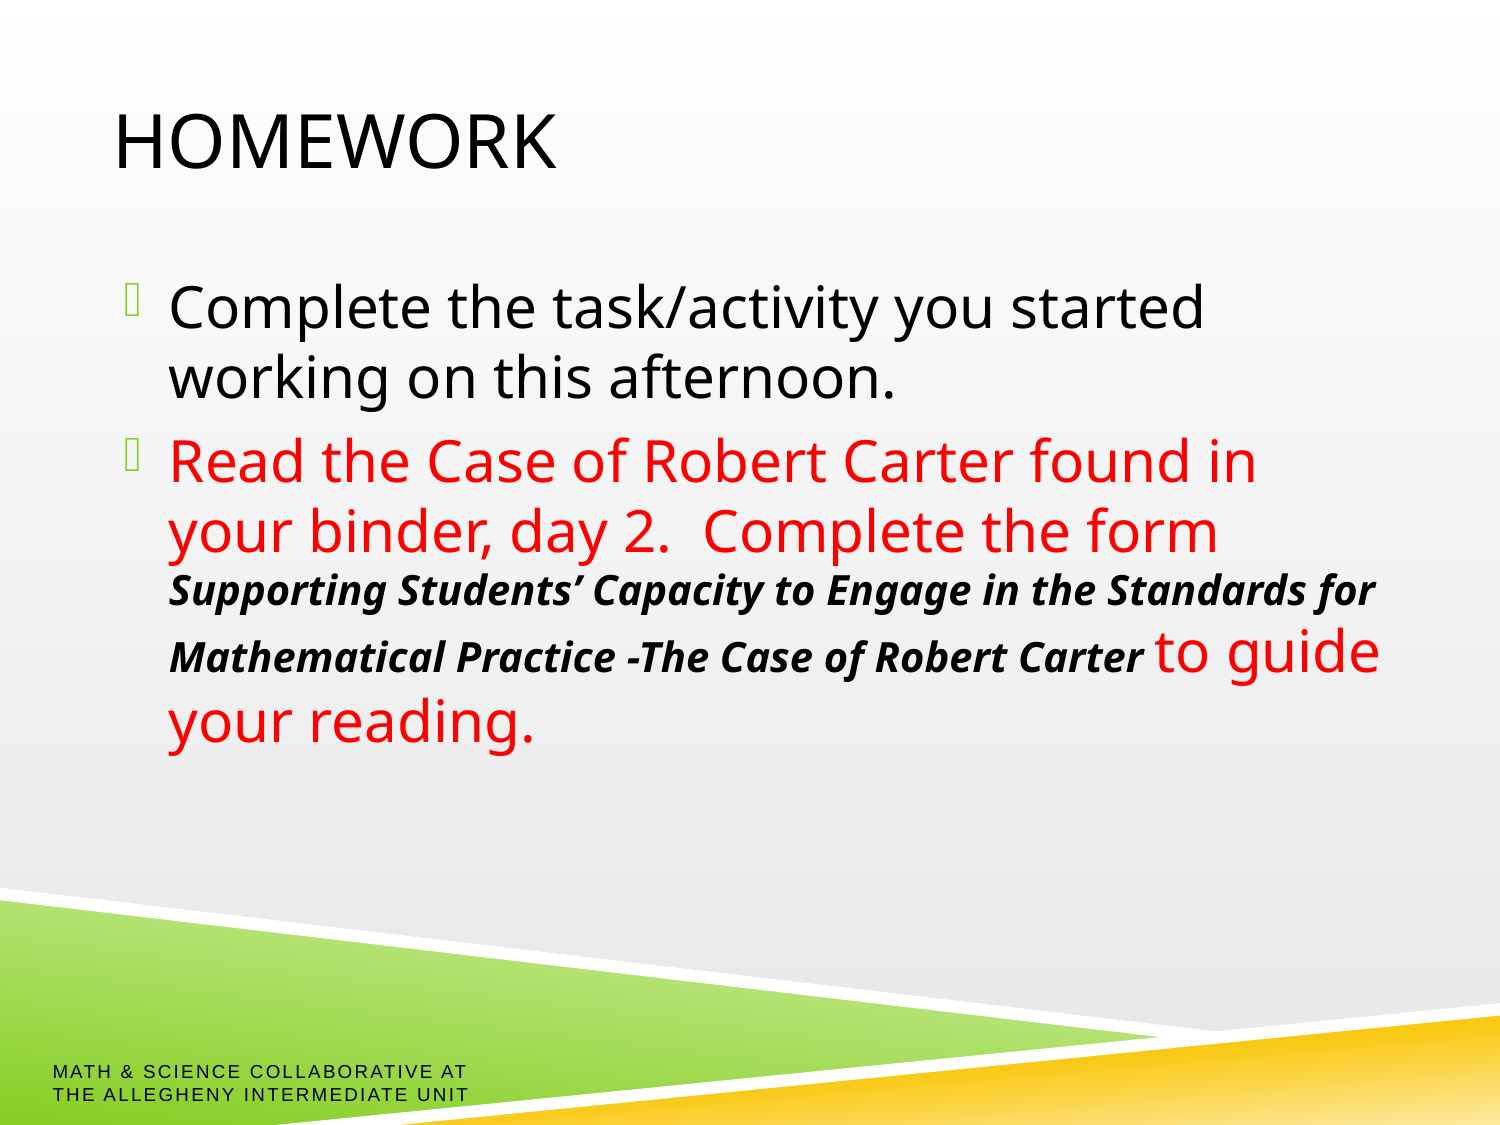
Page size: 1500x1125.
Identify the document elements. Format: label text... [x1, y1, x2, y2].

title Homework [112, 45, 1388, 233]
footer Math & Science Collaborative at the Allegheny Intermediate Unit [37, 1052, 513, 1113]
list Complete the task/activity you started working on this afternoon. Read the Case of Robert Carter found in your binder, day 2. Complete the form Supporting Students’ Capacity to Engage in the Standards for Mathematical Practice -The Case of Robert Carter to guide your reading. [112, 262, 1388, 875]
